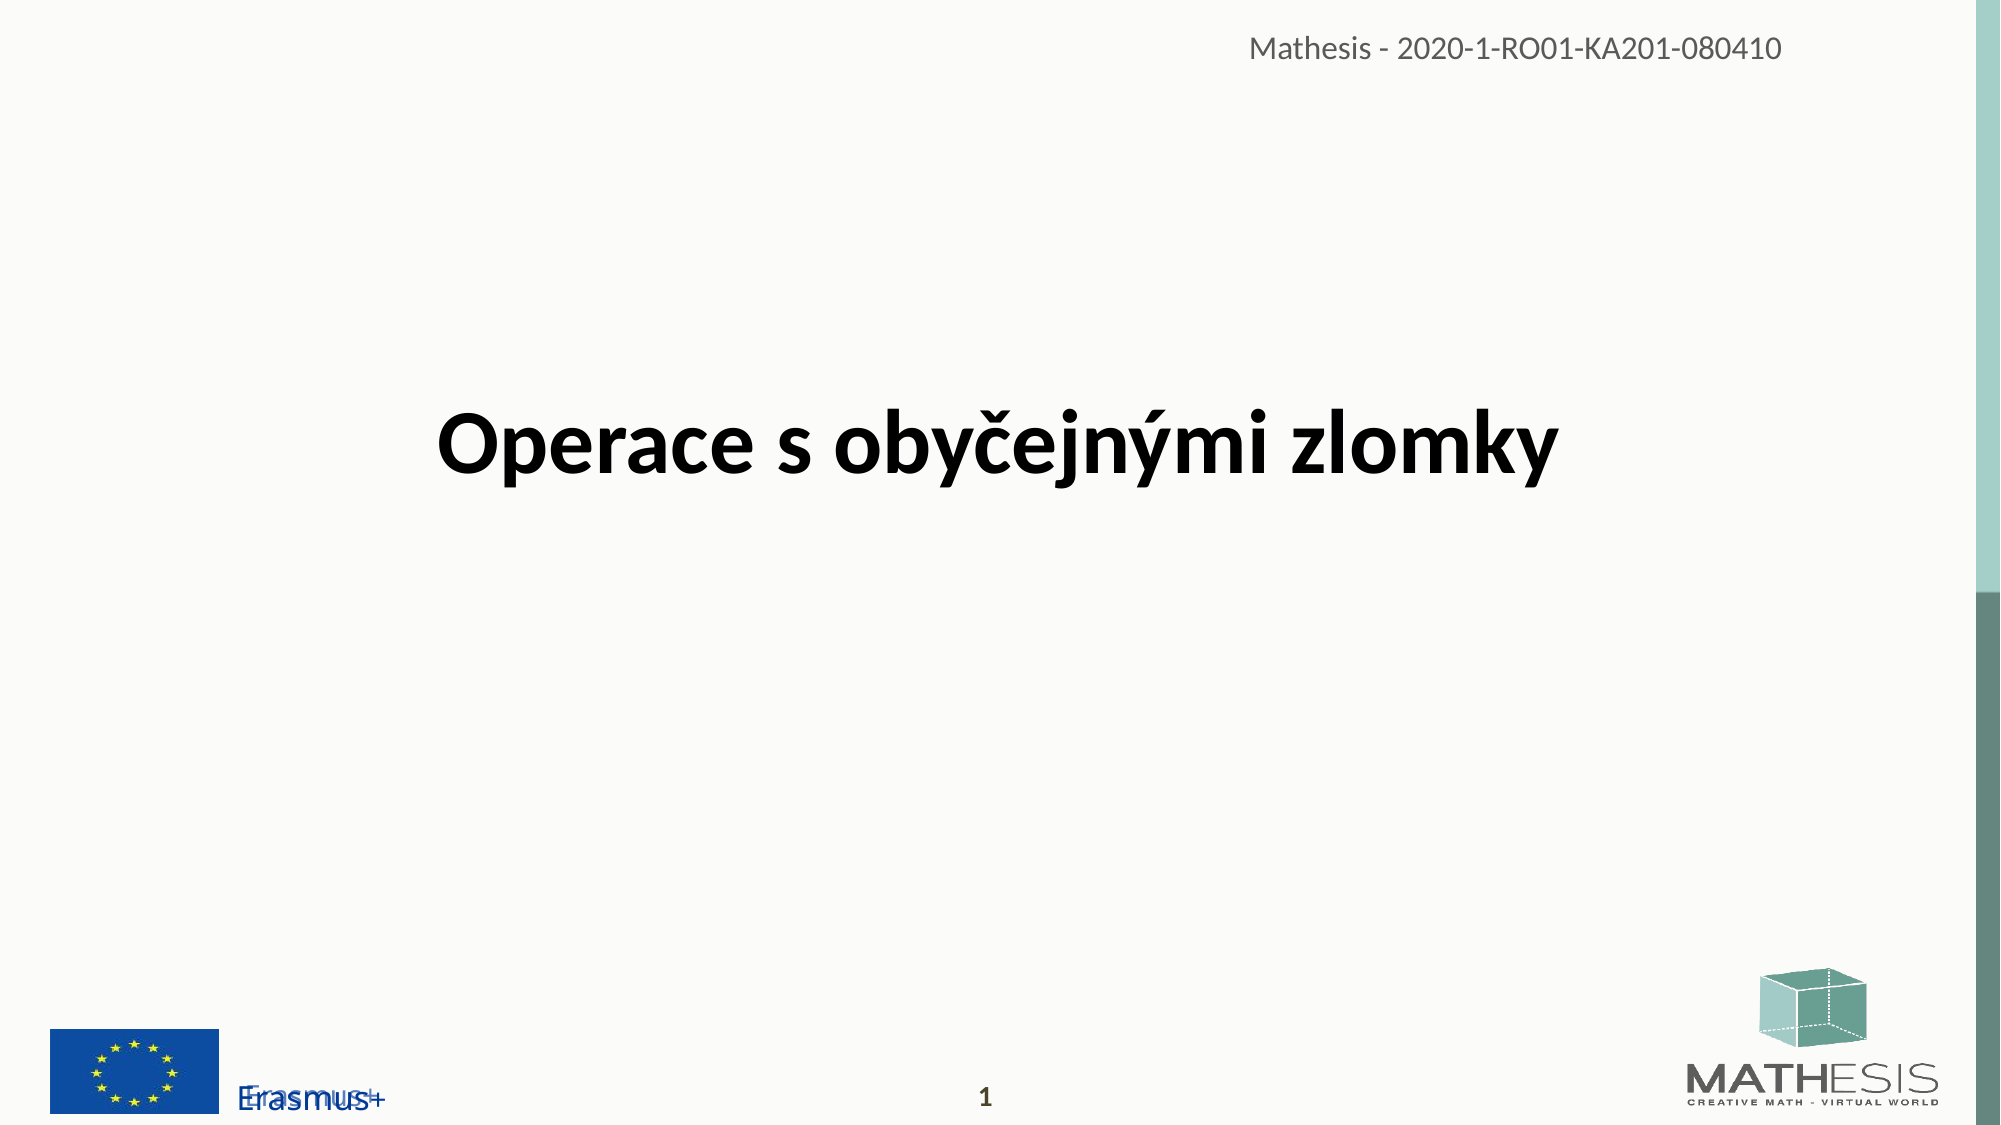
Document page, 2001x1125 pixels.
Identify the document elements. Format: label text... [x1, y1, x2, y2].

title Operace s obyčejnými zlomky [99, 375, 1900, 563]
picture [50, 1029, 219, 1114]
